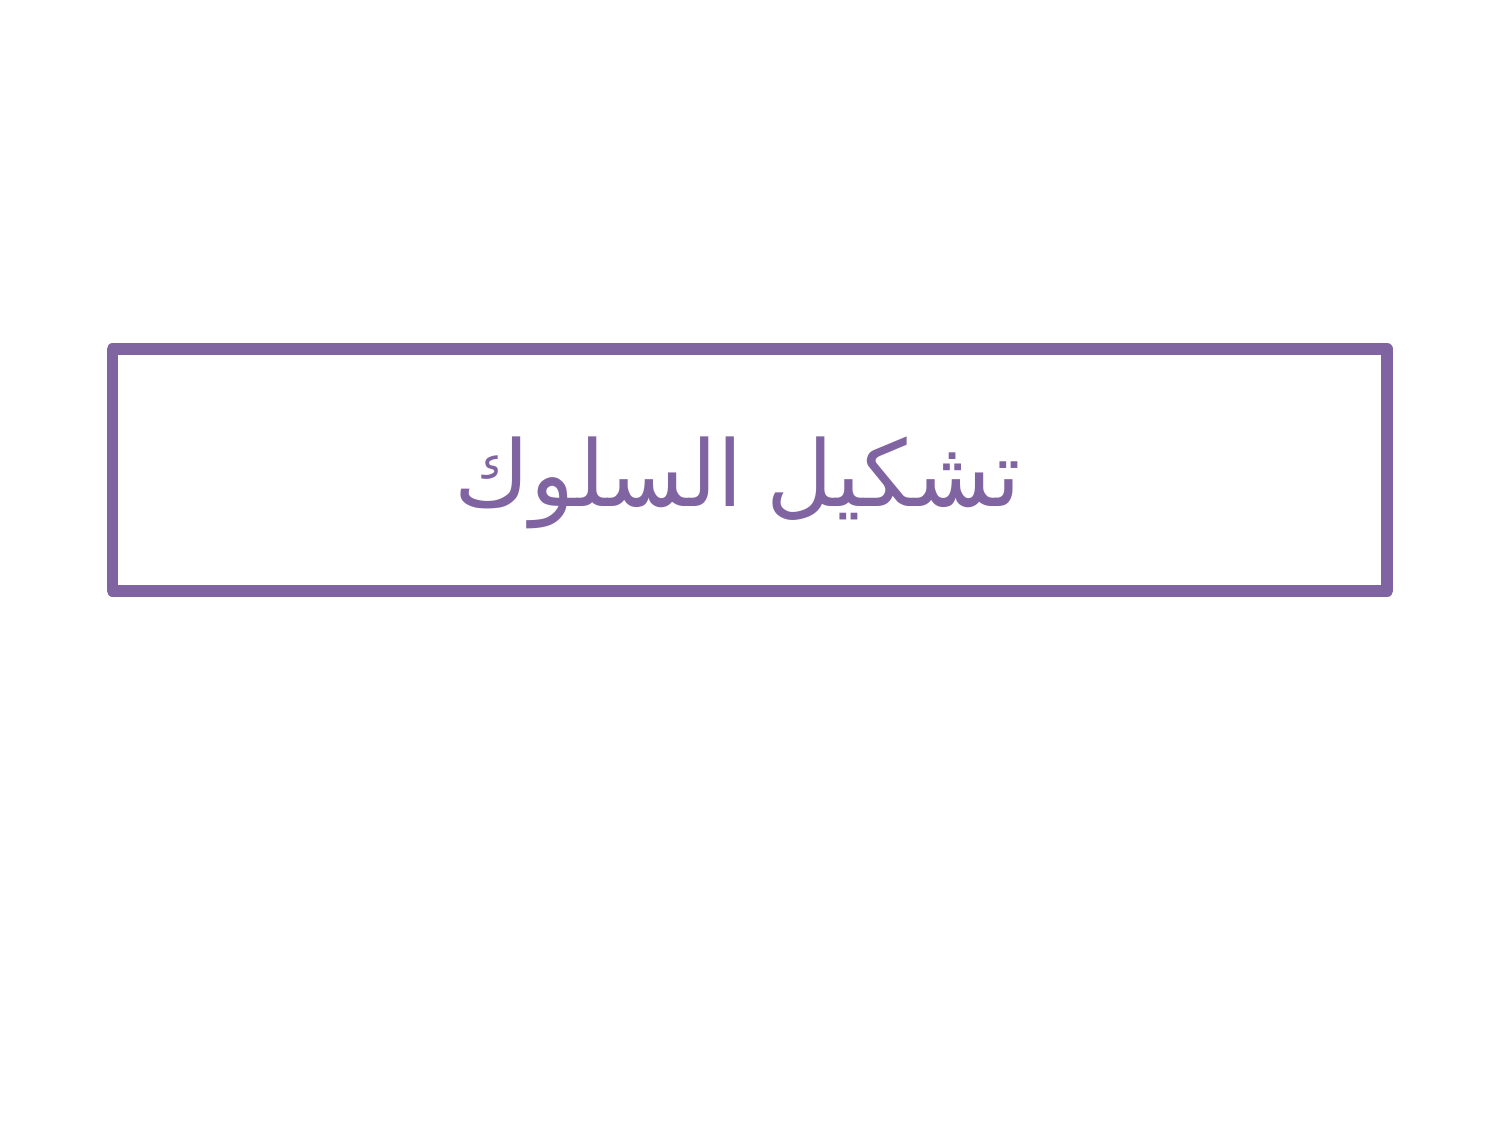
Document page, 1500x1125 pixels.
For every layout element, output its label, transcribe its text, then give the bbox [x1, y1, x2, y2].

title تشكيل السلوك [112, 349, 1388, 591]
